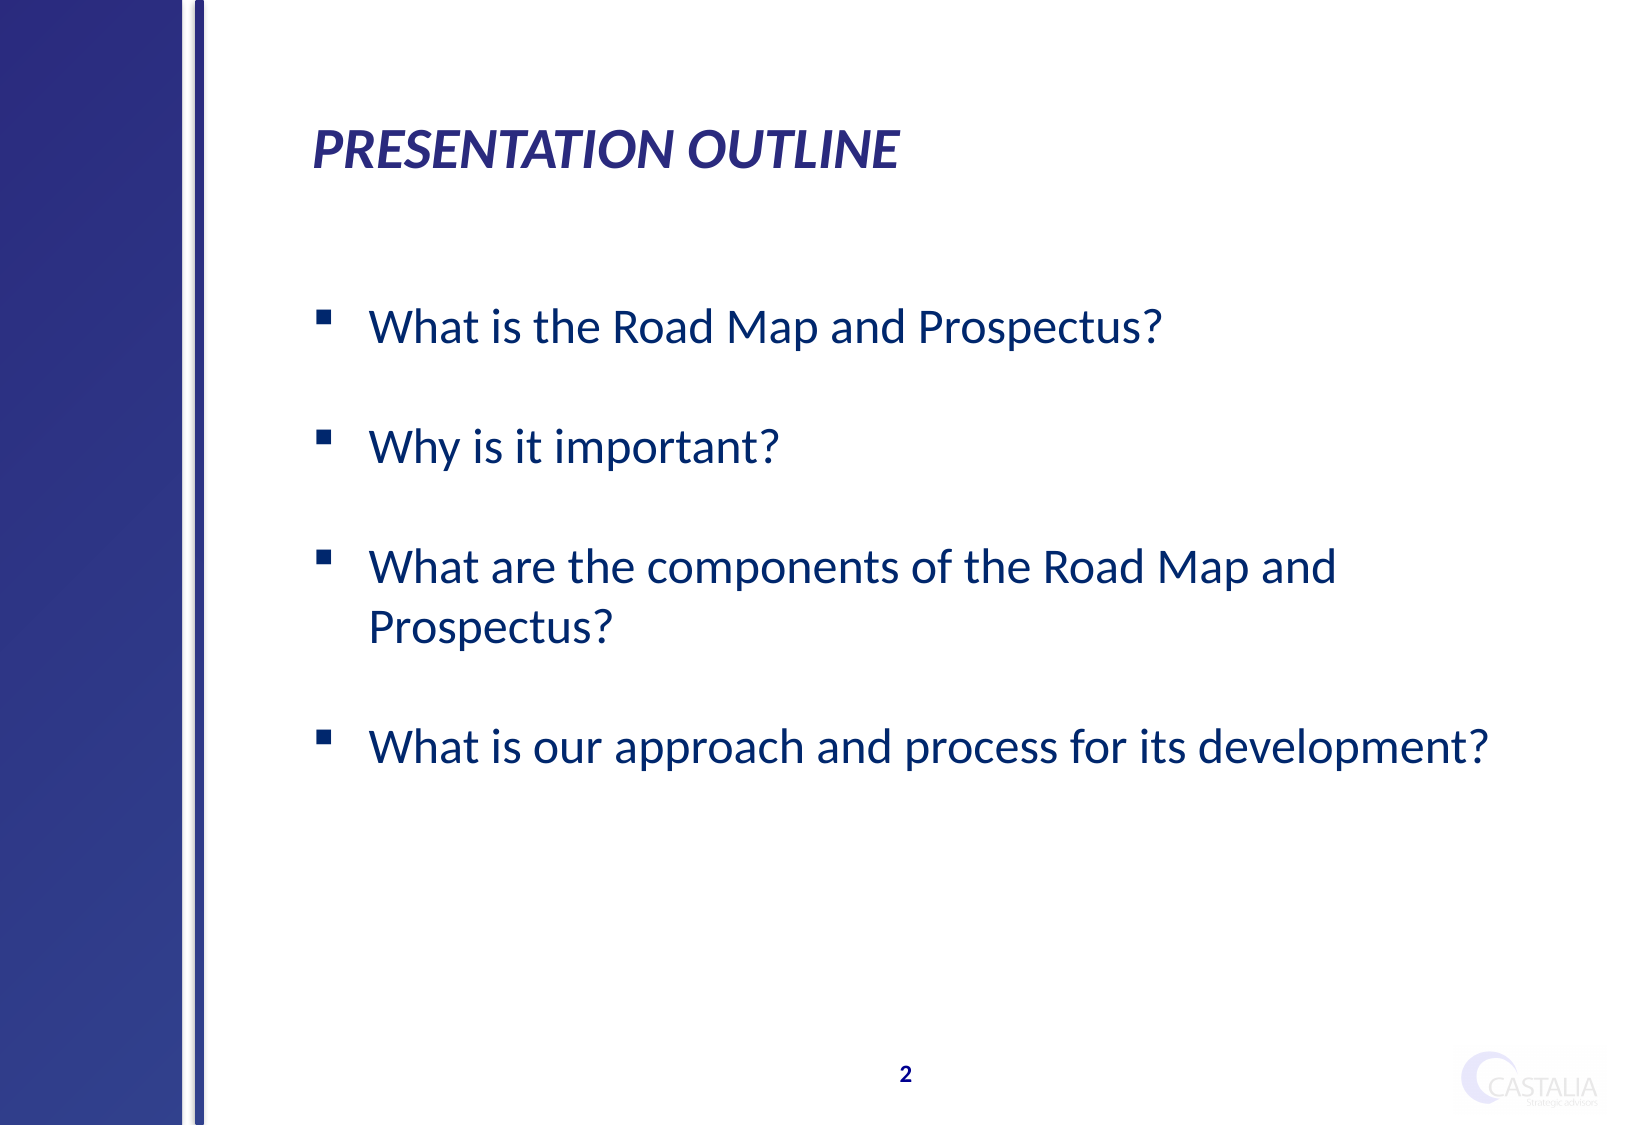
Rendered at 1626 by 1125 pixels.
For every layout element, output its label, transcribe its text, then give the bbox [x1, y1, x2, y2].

list What is the Road Map and Prospectus? Why is it important? What are the components of the Road Map and Prospectus? What is our approach and process for its development? [297, 226, 1560, 912]
title PRESENTATION OUTLINE [297, 80, 1445, 210]
slide_number 2 [716, 1042, 1096, 1103]
